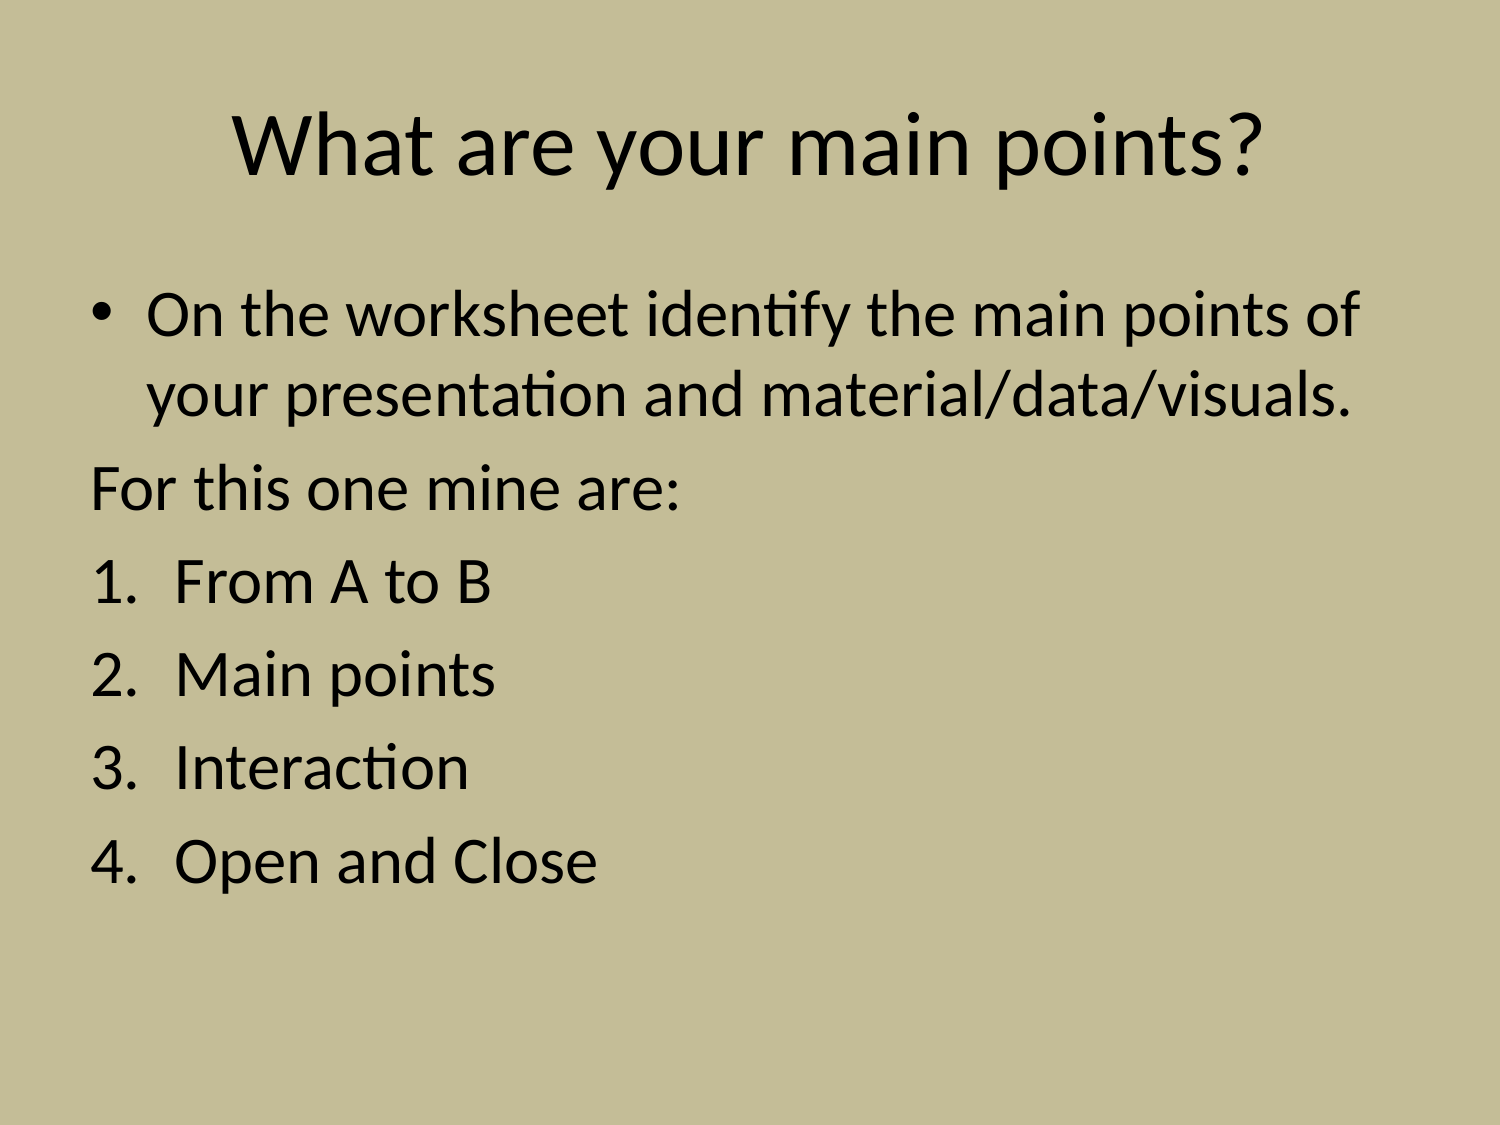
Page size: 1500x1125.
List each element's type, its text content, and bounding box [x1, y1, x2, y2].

title What are your main points? [75, 45, 1425, 233]
list On the worksheet identify the main points of your presentation and material/data/visuals. For this one mine are: From A to B Main points Interaction Open and Close [75, 262, 1425, 1005]
